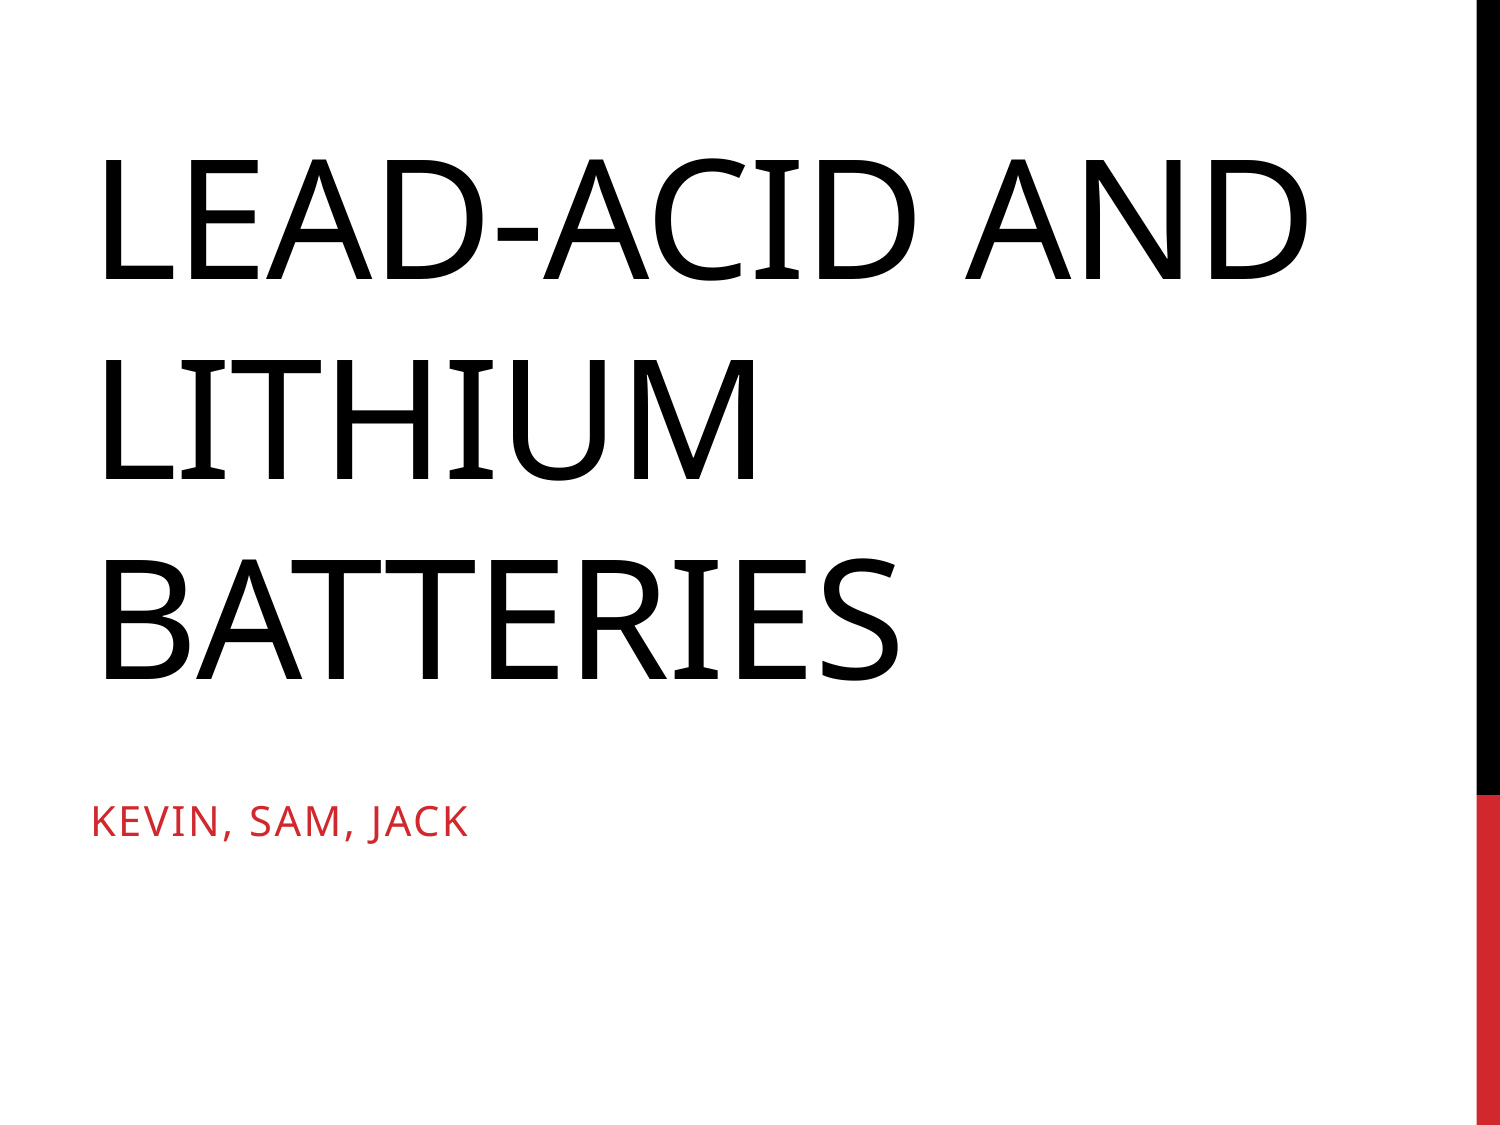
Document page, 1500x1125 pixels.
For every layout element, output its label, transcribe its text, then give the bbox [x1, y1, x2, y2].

subtitle Kevin, Sam, JAck [75, 787, 1200, 938]
title Lead-Acid and Lithium Batteries [75, 37, 1350, 788]
